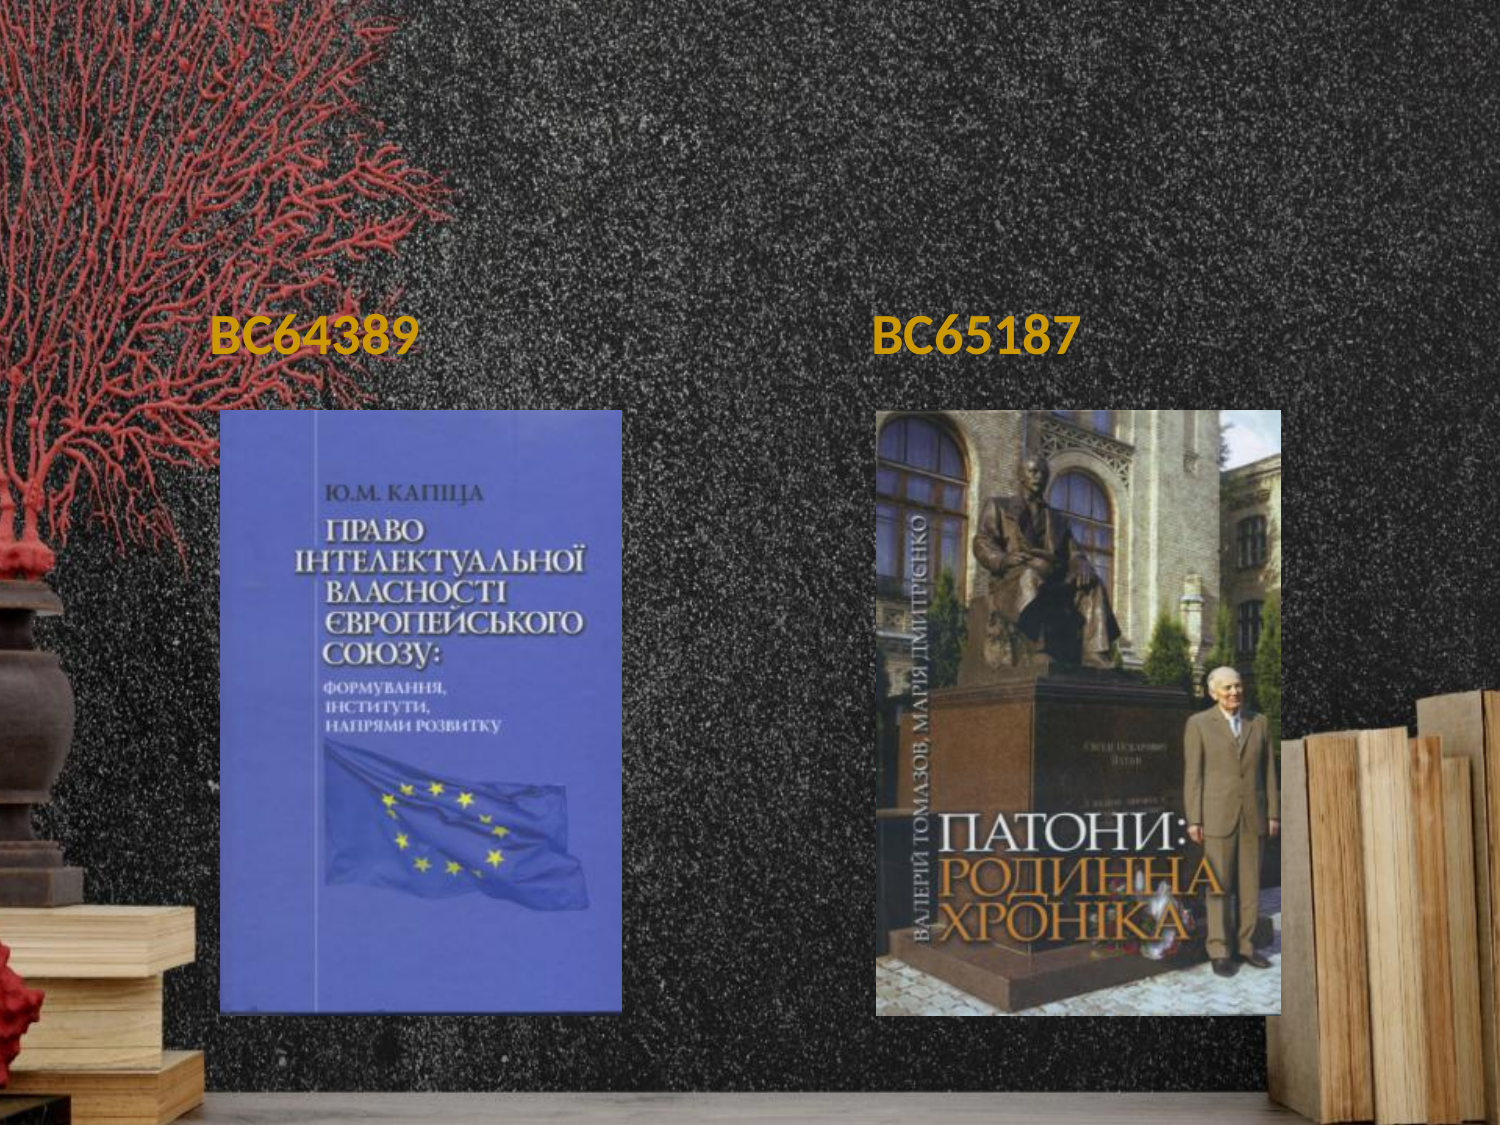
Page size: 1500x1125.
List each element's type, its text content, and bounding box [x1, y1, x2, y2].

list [876, 410, 1281, 1016]
list ВС65187 [856, 251, 1425, 375]
list ВС64389 [194, 251, 738, 375]
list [220, 410, 622, 1016]
picture [0, 0, 1500, 1125]
